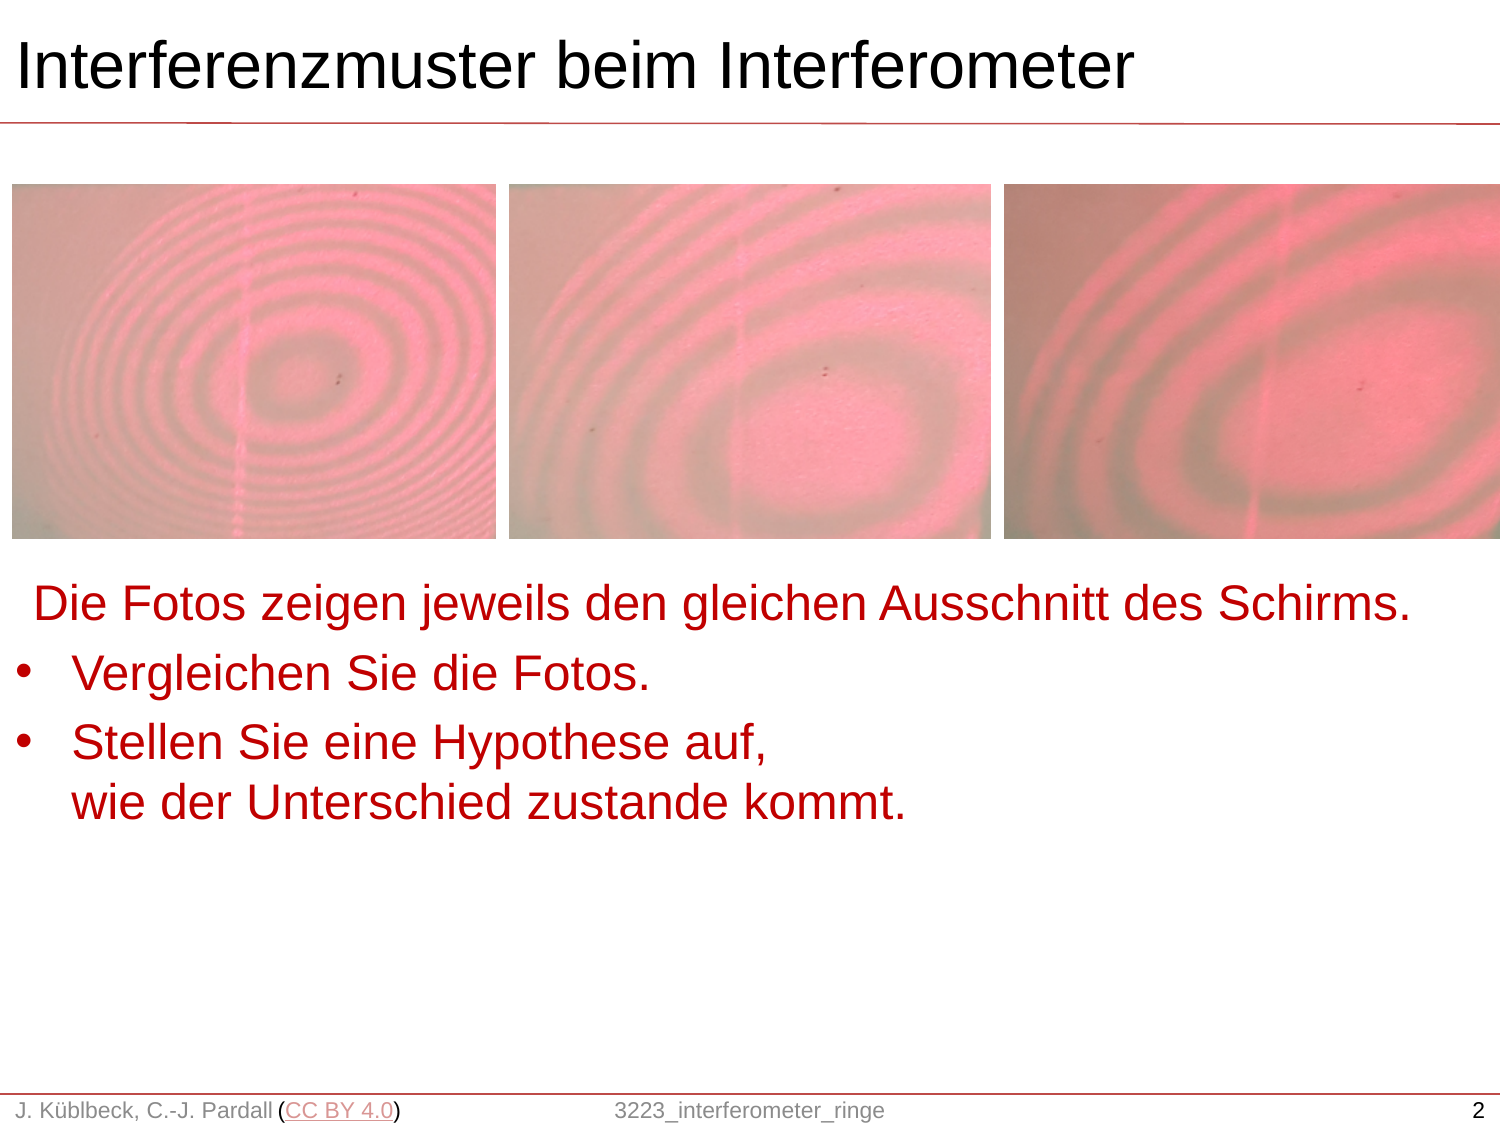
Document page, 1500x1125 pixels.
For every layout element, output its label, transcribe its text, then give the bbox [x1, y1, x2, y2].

picture [11, 184, 496, 539]
slide_number J. Küblbeck, C.-J. Pardall [0, 1094, 350, 1125]
title Interferenzmuster beim Interferometer [0, 0, 1500, 123]
picture [509, 184, 991, 539]
list Die Fotos zeigen jeweils den gleichen Ausschnitt des Schirms. Vergleichen Sie die Fotos. Stellen Sie eine Hypothese auf, wie der Unterschied zustande kommt. [0, 562, 1500, 1093]
footer 3223_interferometer_ringe [512, 1094, 988, 1125]
picture [1003, 184, 1500, 539]
